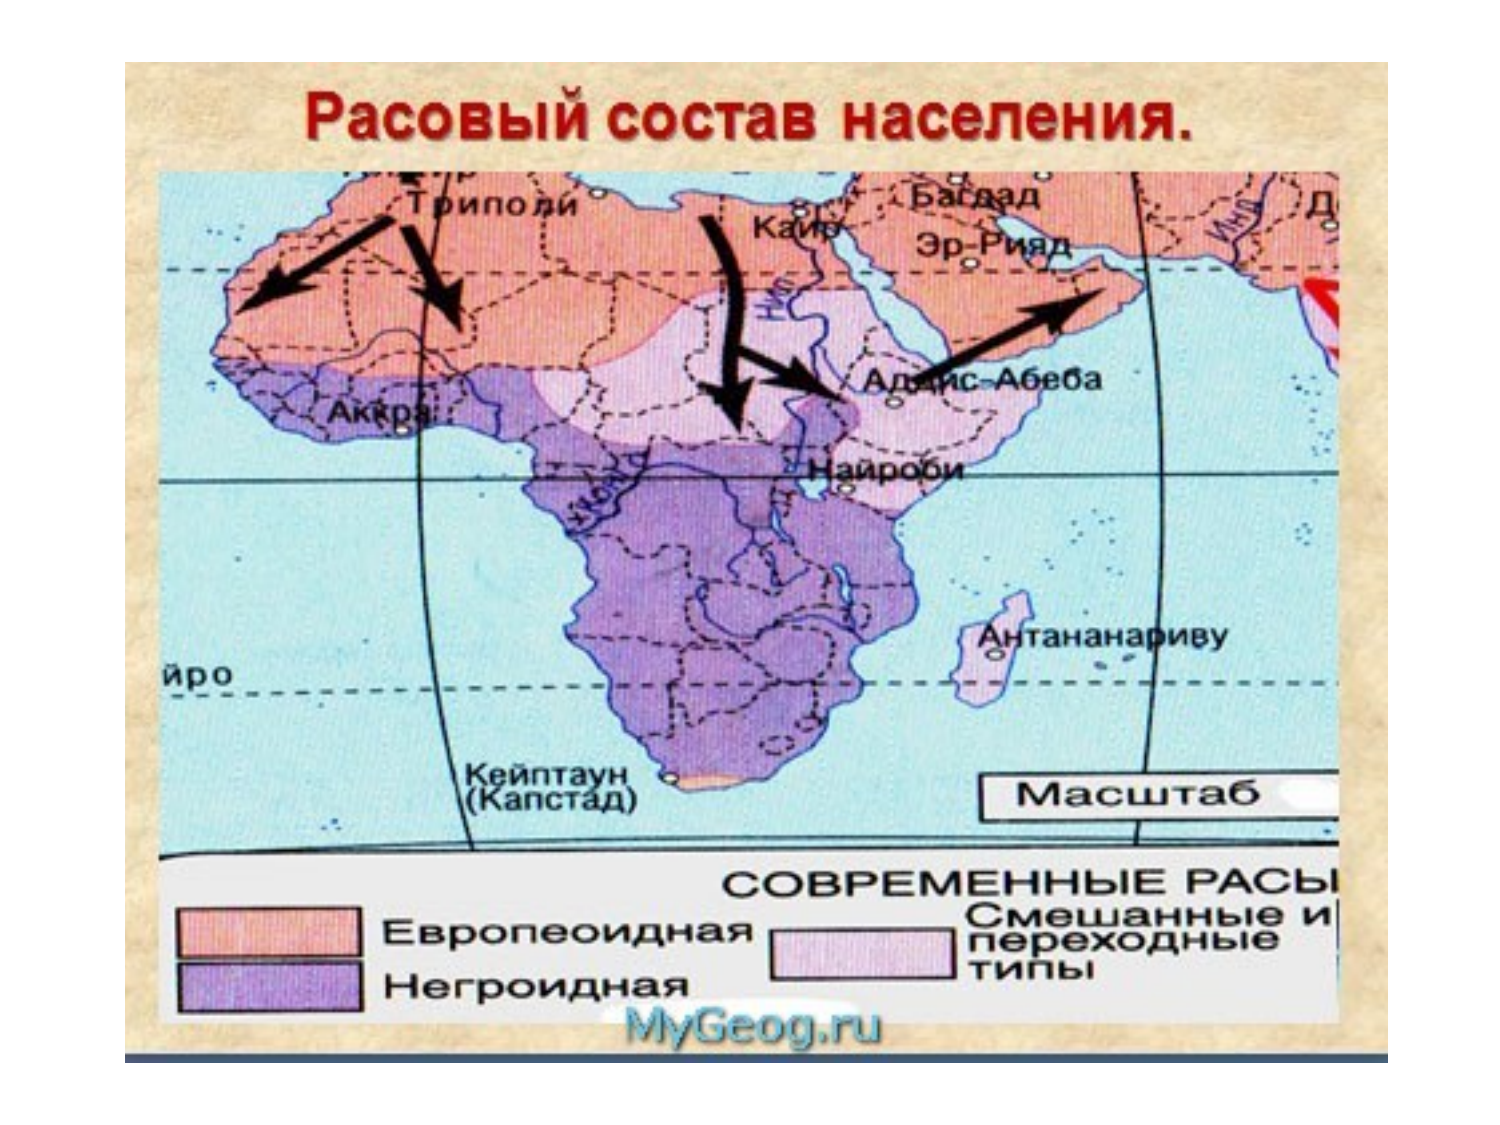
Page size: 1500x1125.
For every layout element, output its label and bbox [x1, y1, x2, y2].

picture [124, 61, 1389, 1064]
